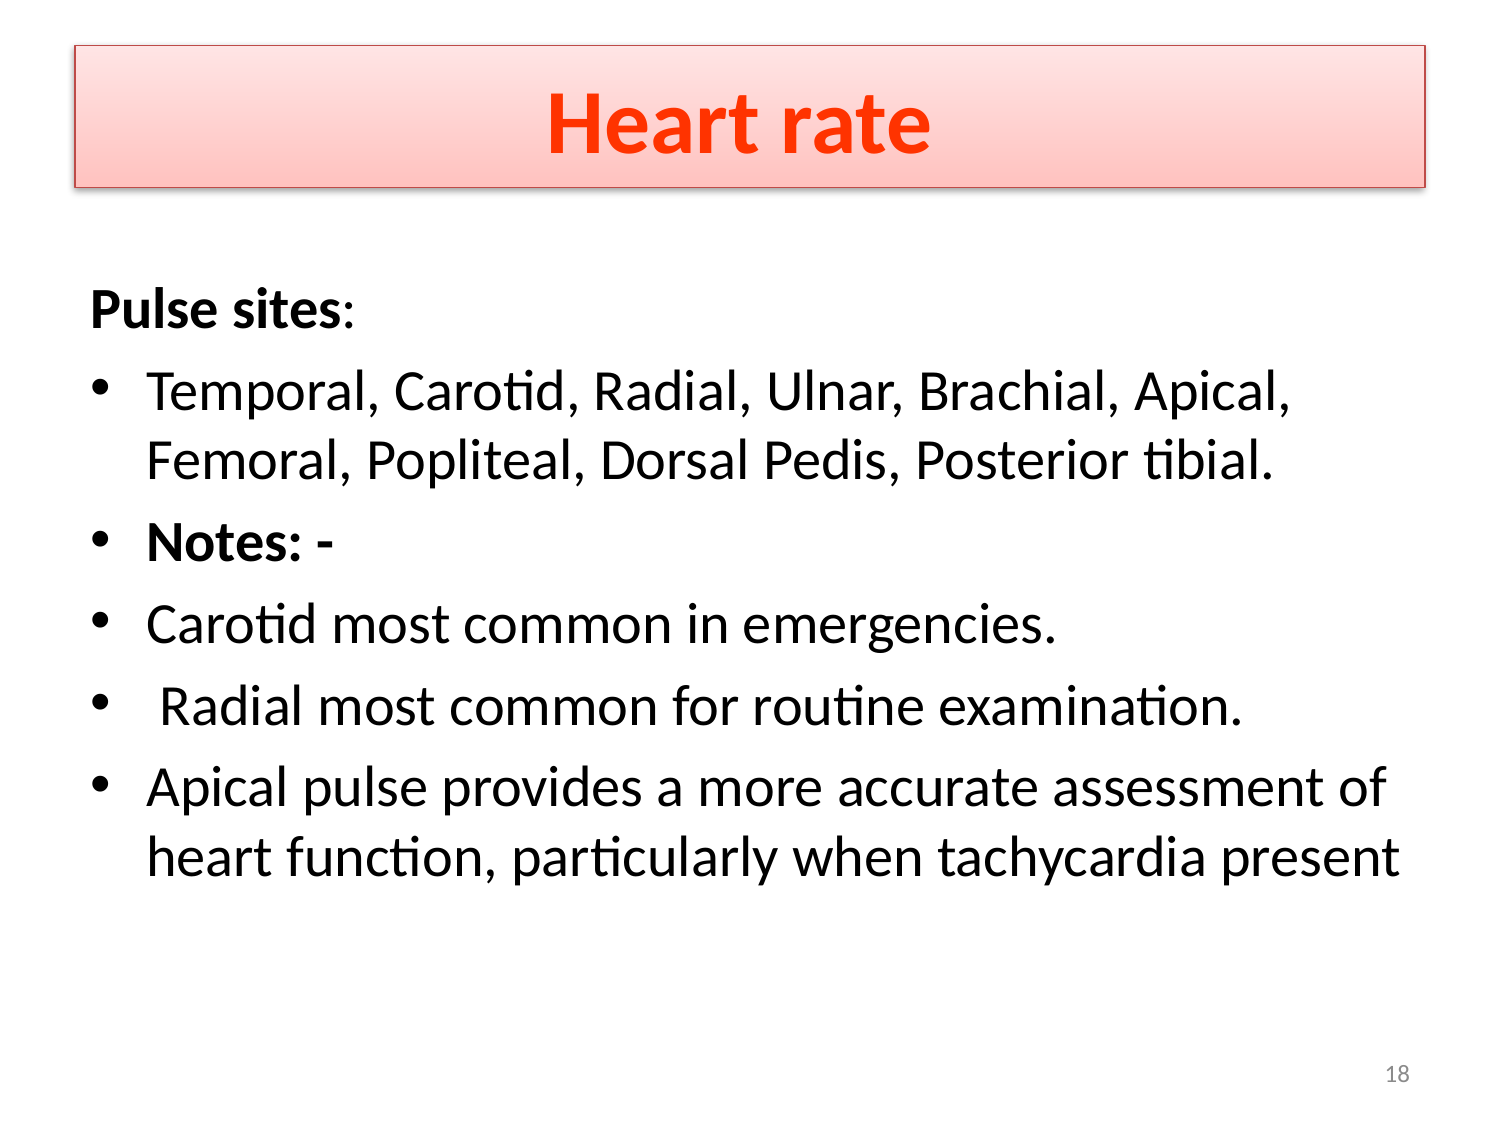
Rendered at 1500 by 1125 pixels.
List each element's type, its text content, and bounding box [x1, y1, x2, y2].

slide_number 18 [1074, 1042, 1425, 1103]
list Pulse sites: Temporal, Carotid, Radial, Ulnar, Brachial, Apical, Femoral, Popliteal, Dorsal Pedis, Posterior tibial. Notes: - Carotid most common in emergencies. Radial most common for routine examination. Apical pulse provides a more accurate assessment of heart function, particularly when tachycardia present [75, 262, 1425, 1005]
title Heart rate [74, 45, 1426, 188]
